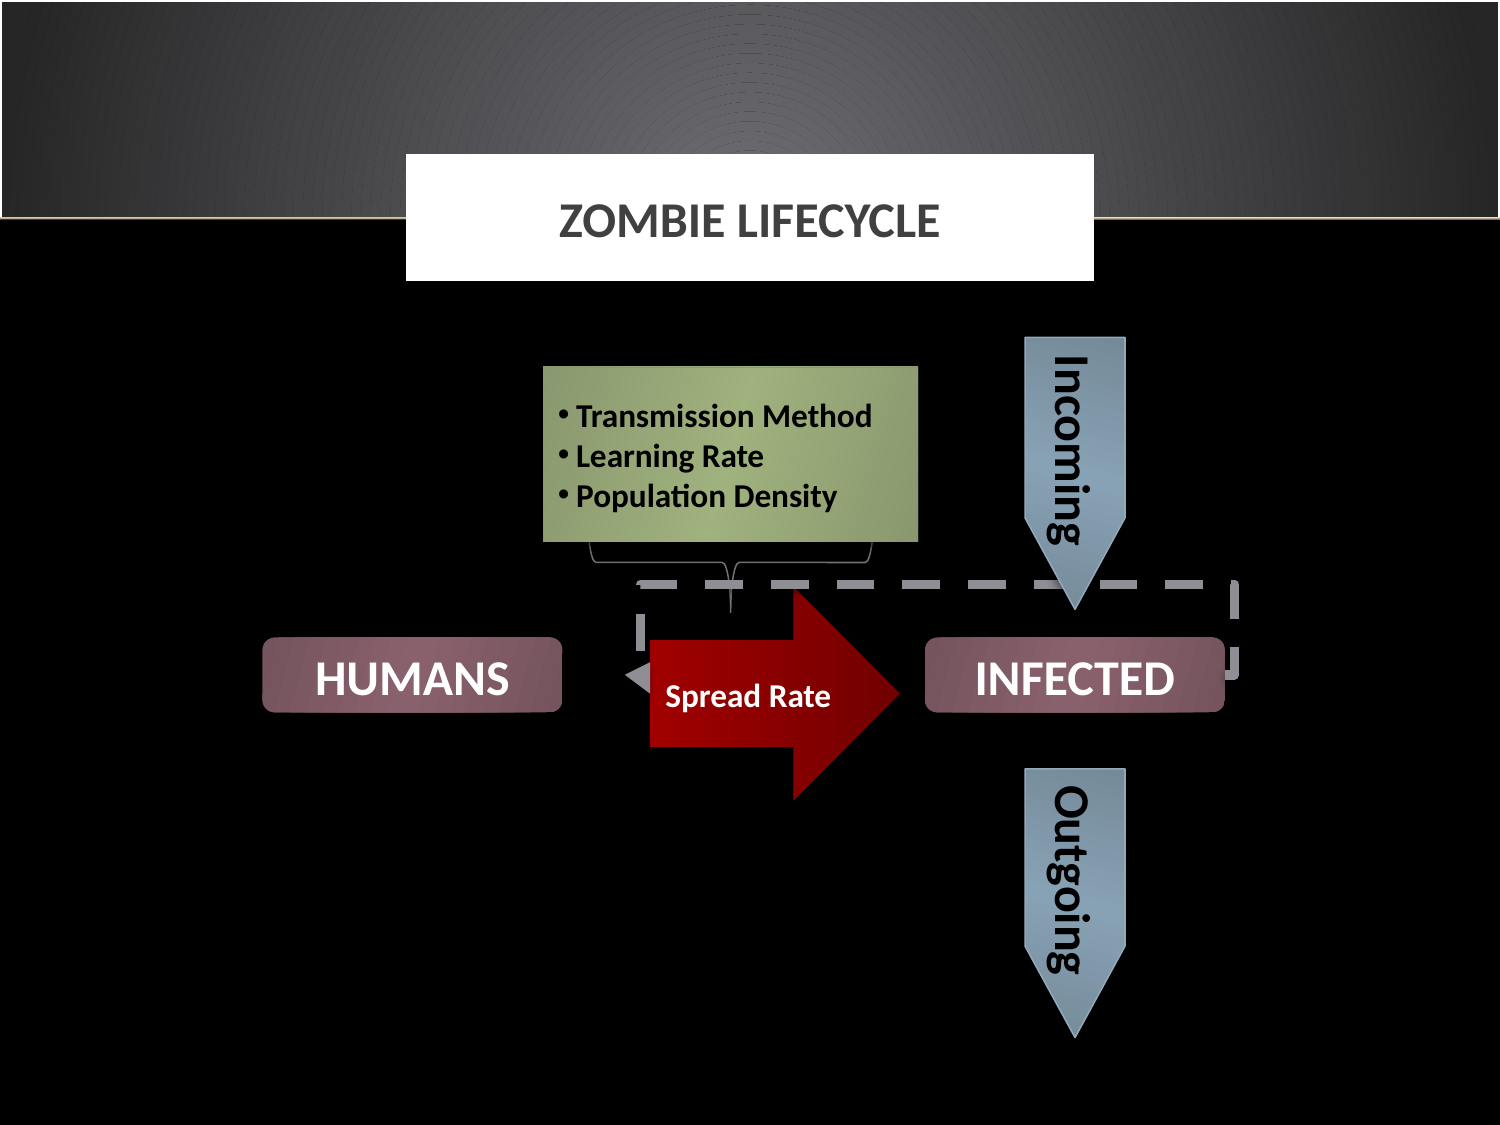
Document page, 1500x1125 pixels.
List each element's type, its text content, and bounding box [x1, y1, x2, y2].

text_box Spread Rate [650, 707, 887, 800]
text_box HUMANS [262, 637, 563, 713]
text_box Incoming [1024, 336, 1126, 611]
title ZOMBIE LIFECYCLE [406, 154, 1094, 281]
text_box Outgoing [1024, 768, 1126, 1039]
text_box [590, 556, 871, 579]
text_box INFECTED [924, 637, 1225, 674]
text_box Spread Rate [650, 598, 881, 674]
text_box INFECTED [927, 707, 1223, 713]
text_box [649, 674, 1226, 694]
text_box Transmission Method Learning Rate Population Density [543, 366, 919, 542]
